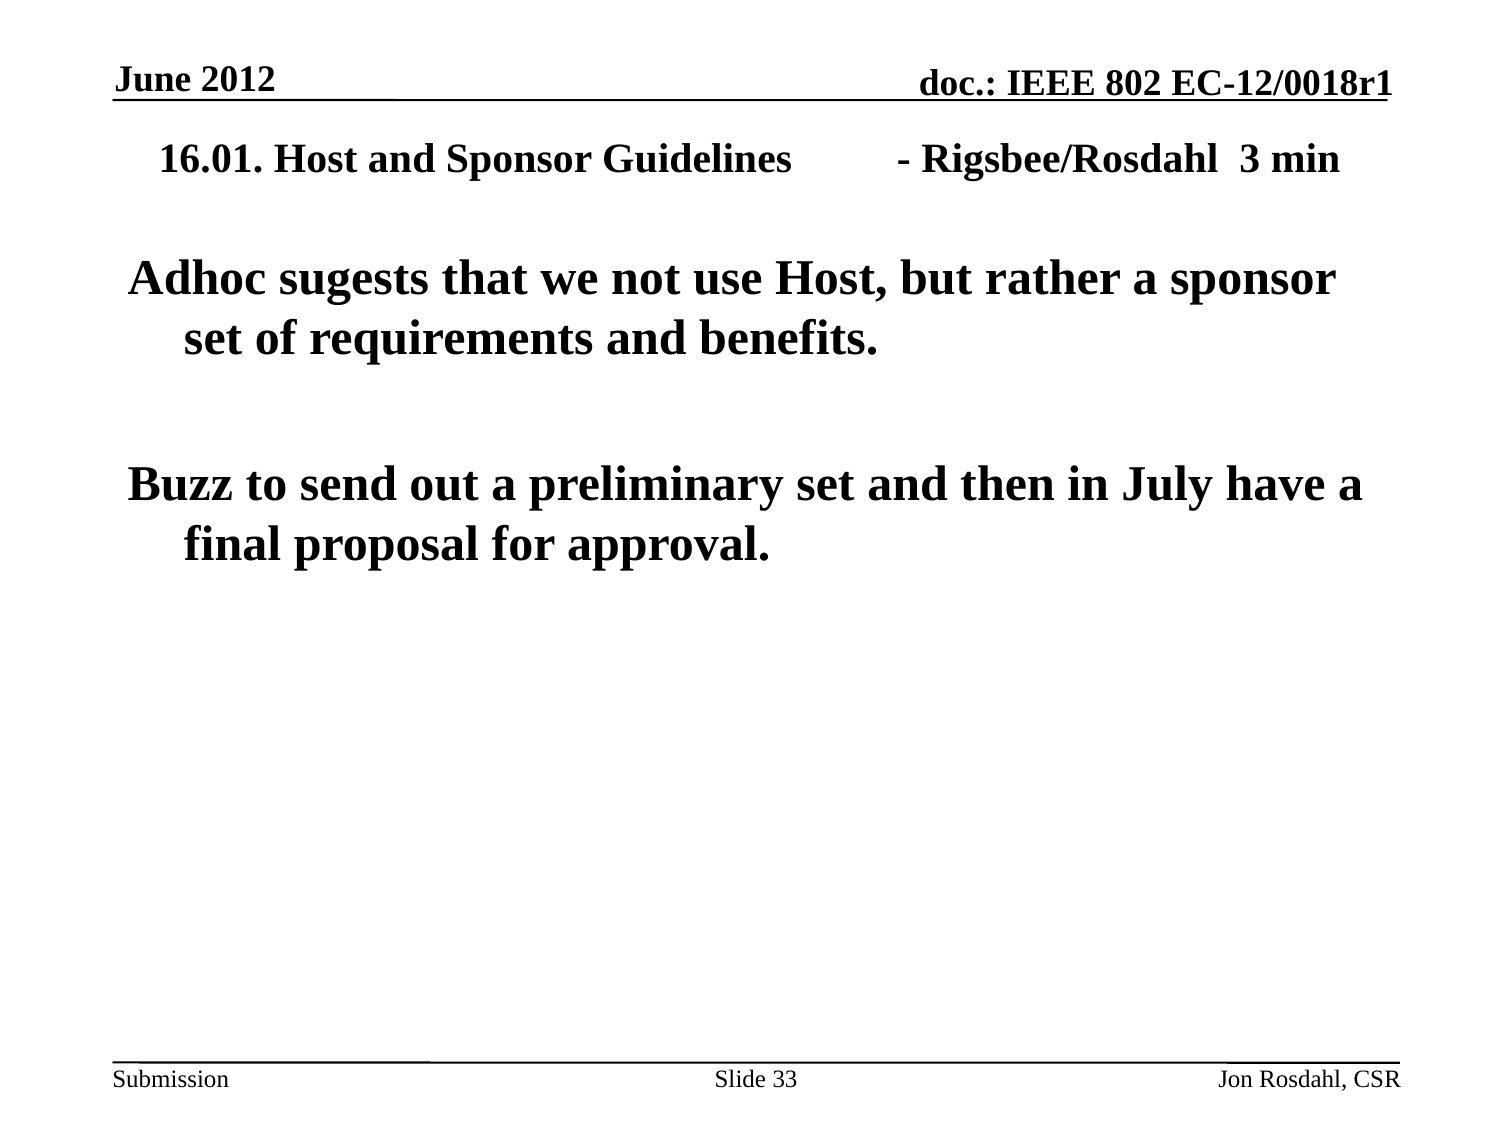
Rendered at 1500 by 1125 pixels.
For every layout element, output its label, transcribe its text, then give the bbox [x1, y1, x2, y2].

list Adhoc sugests that we not use Host, but rather a sponsor set of requirements and benefits. Buzz to send out a preliminary set and then in July have a final proposal for approval. [112, 237, 1388, 1000]
footer Jon Rosdahl, CSR [878, 1061, 1402, 1093]
slide_number Slide 33 [712, 1061, 800, 1123]
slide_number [114, 54, 423, 100]
title 16.01. Host and Sponsor Guidelines - Rigsbee/Rosdahl 3 min [112, 112, 1388, 201]
